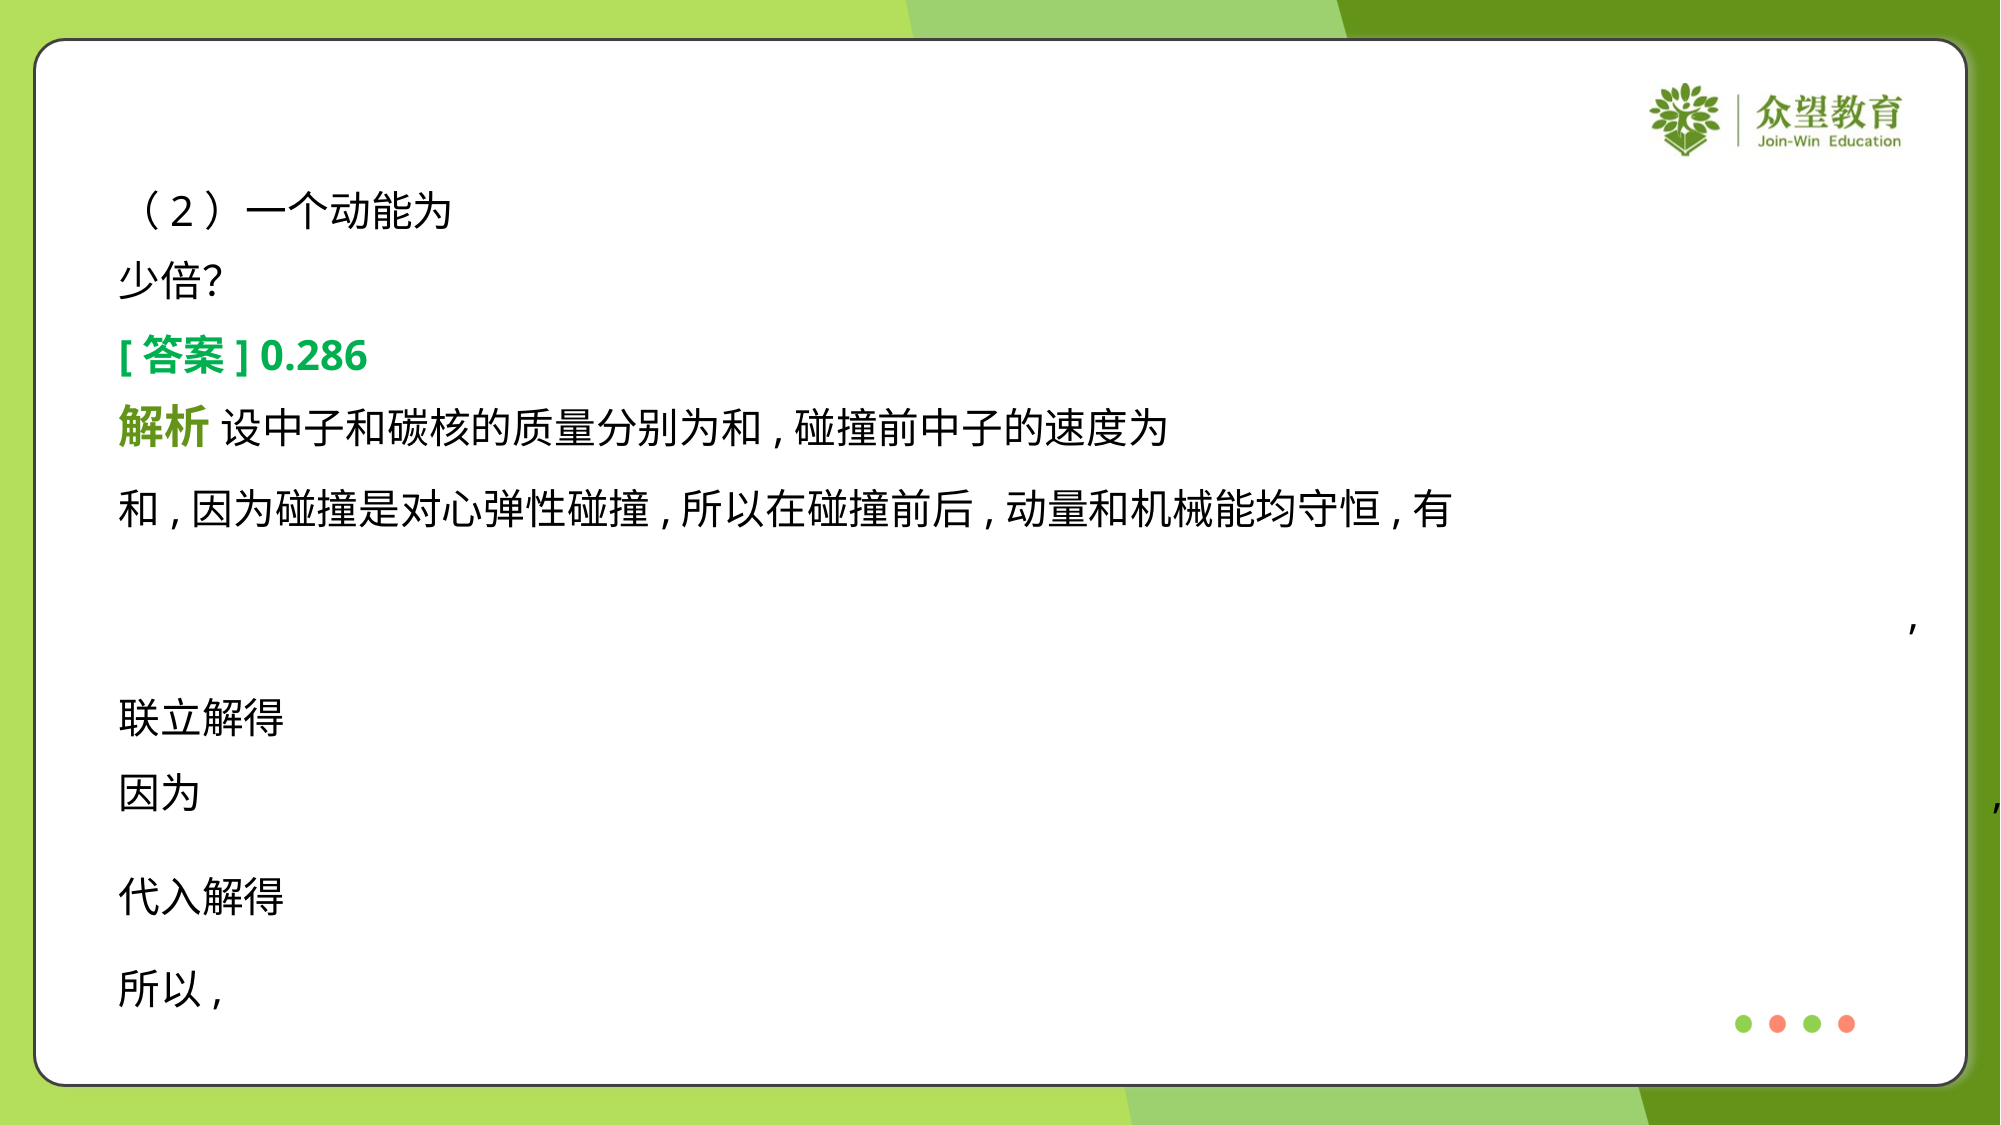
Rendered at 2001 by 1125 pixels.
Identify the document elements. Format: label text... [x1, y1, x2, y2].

picture [0, 0, 2000, 1125]
text_box [答案] 0.286 [118, 305, 1883, 371]
